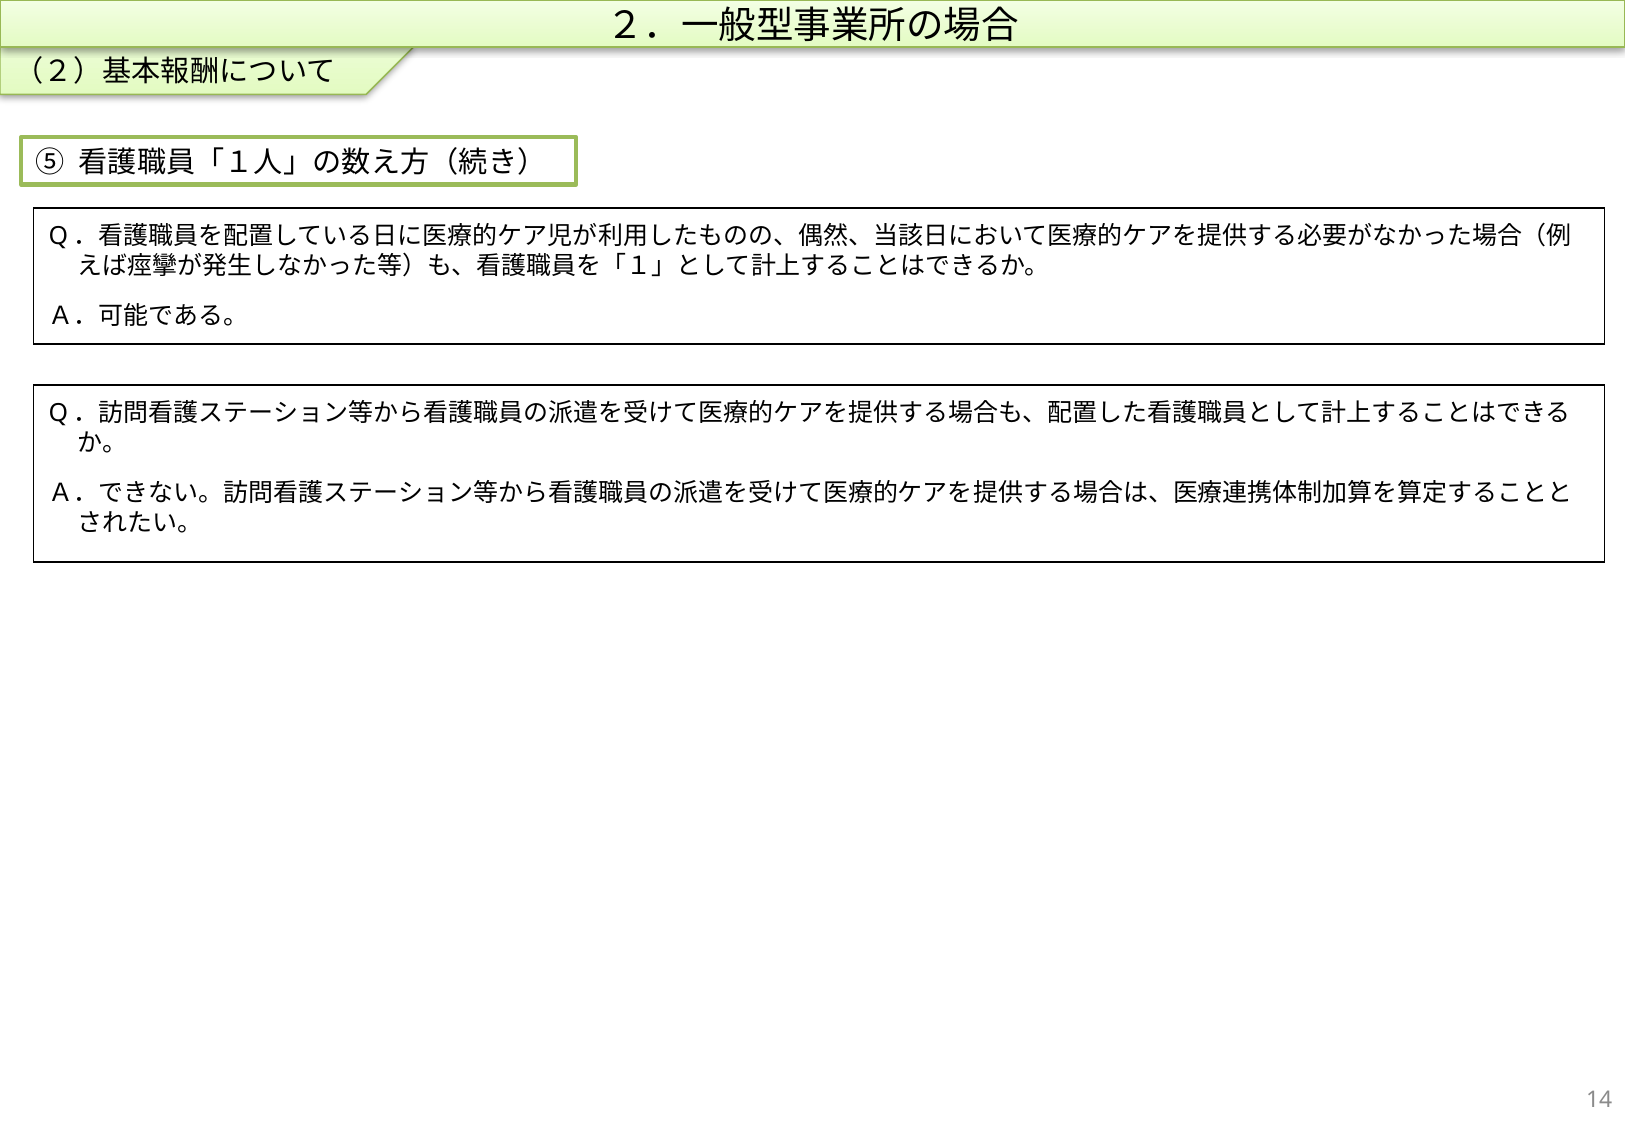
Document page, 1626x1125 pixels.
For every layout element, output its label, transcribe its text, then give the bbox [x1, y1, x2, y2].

text_box Q．看護職員を配置している日に医療的ケア児が利用したものの、偶然、当該日において医療的ケアを提供する必要がなかった場合（例えば痙攣が発生しなかった等）も、看護職員を「１」として計上することはできるか。 Ａ．可能である。 [33, 208, 1605, 344]
slide_number 13 [1248, 1070, 1625, 1125]
text_box Q．訪問看護ステーション等から看護職員の派遣を受けて医療的ケアを提供する場合も、配置した看護職員として計上することはできるか。 Ａ．できない。訪問看護ステーション等から看護職員の派遣を受けて医療的ケアを提供する場合は、医療連携体制加算を算定することとされたい。 [33, 385, 1605, 563]
text_box ２．一般型事業所の場合 [0, 0, 1625, 48]
text_box ⑤ 看護職員「１人」の数え方（続き） [19, 135, 578, 187]
text_box （２）基本報酬について [0, 56, 404, 96]
